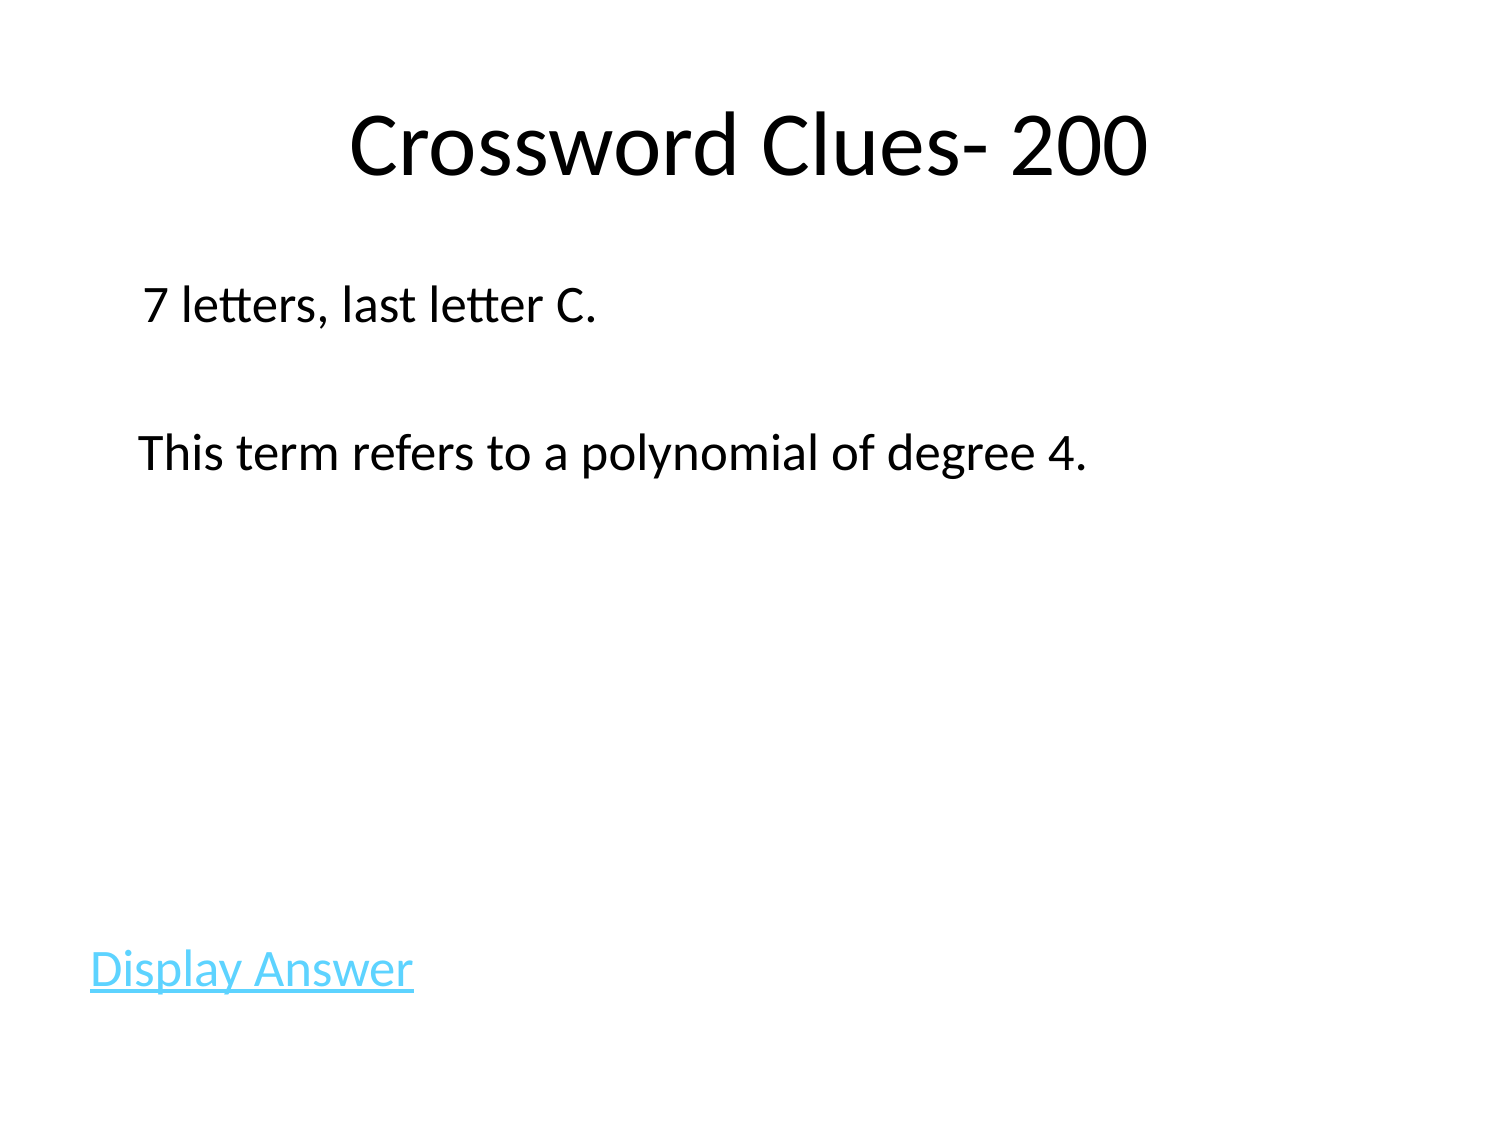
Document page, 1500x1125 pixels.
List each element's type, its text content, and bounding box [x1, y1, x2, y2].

list 7 letters, last letter C. This term refers to a polynomial of degree 4. Display Answer [75, 262, 1425, 1005]
title Crossword Clues- 200 [75, 45, 1425, 233]
